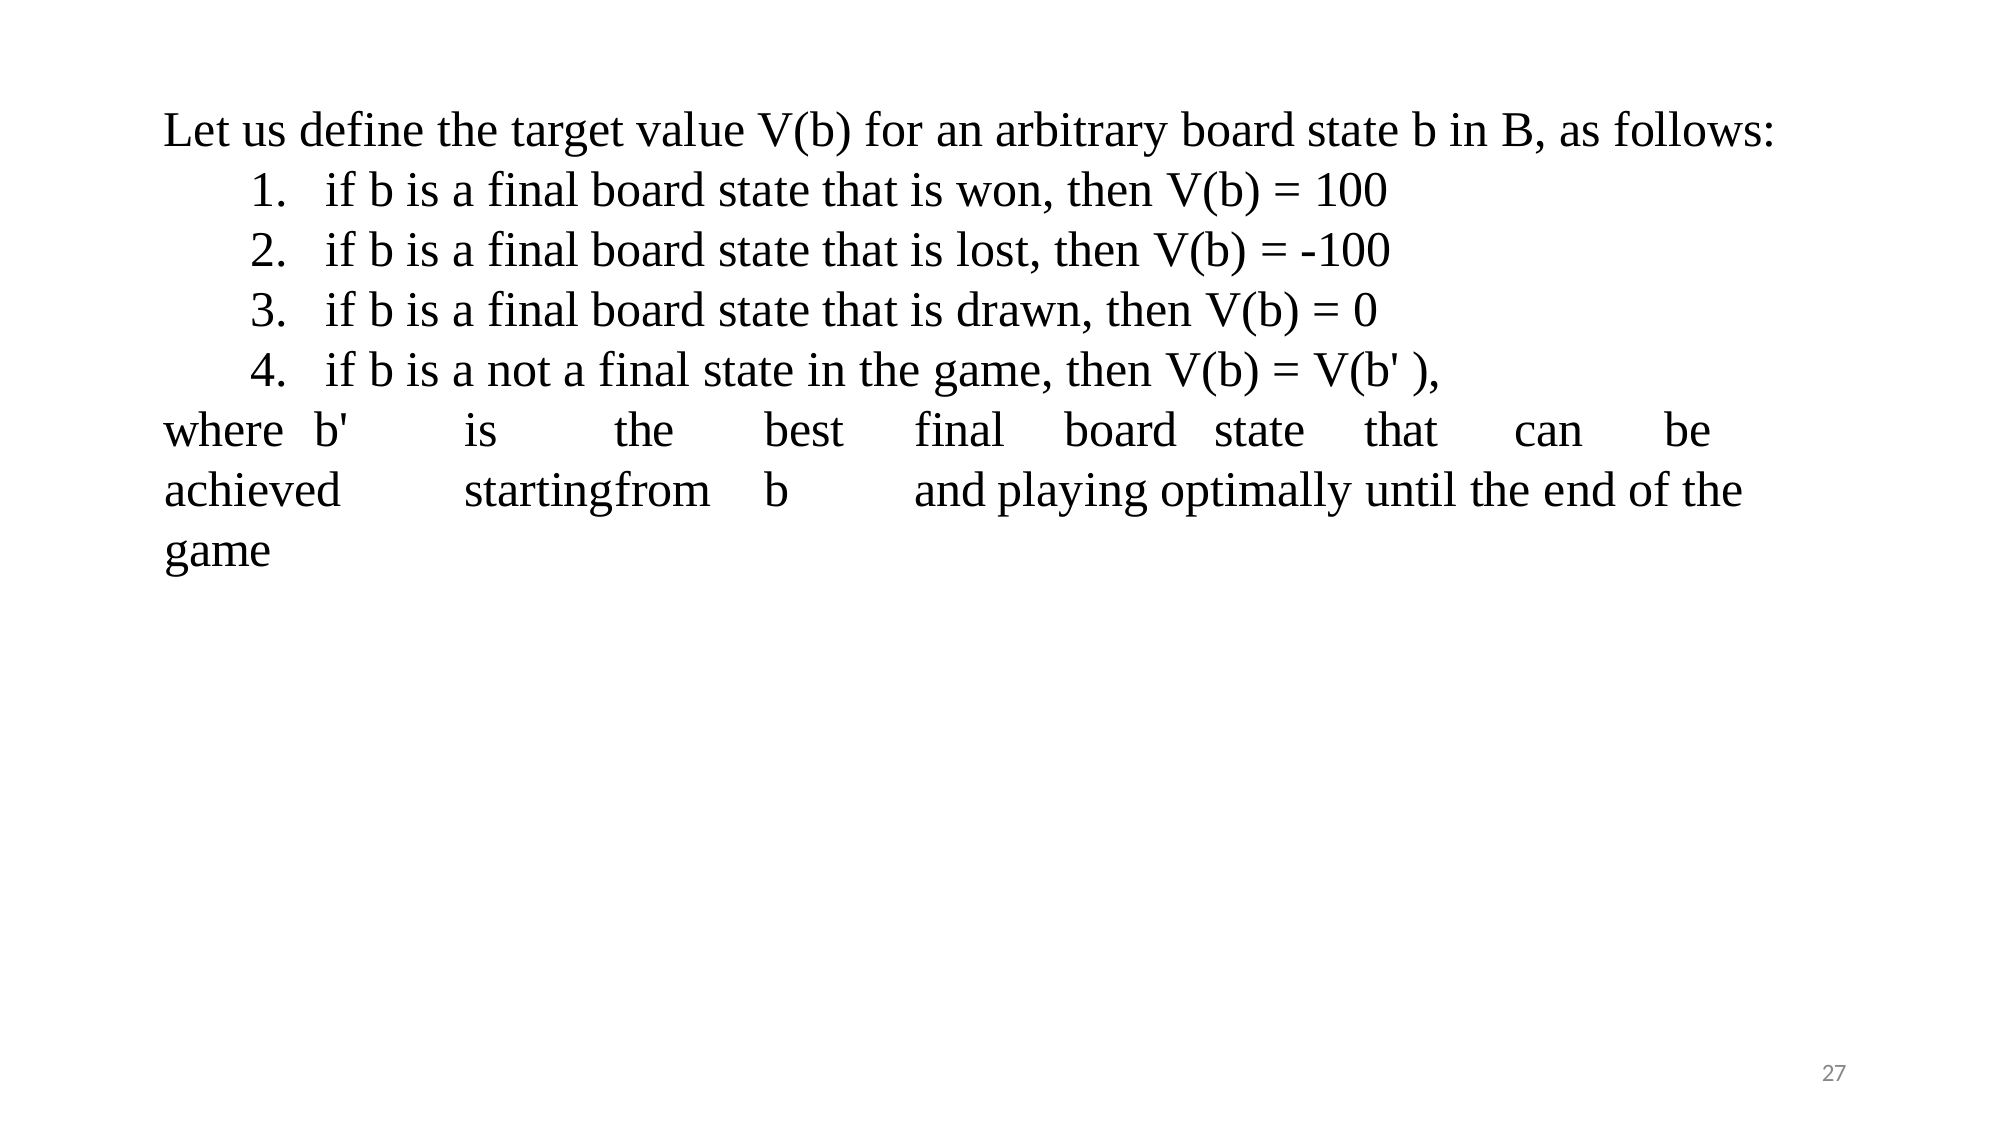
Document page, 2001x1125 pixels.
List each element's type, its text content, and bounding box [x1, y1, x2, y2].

text_box Let us define the target value V(b) for an arbitrary board state b in B, as follows: if b is a final board state that is won, then V(b) = 100 if b is a final board state that is lost, then V(b) = -100 if b is a final board state that is drawn, then V(b) = 0 if b is a not a final state in the game, then V(b) = V(b' ), where b' is the best final board state that can be achieved starting from b and playing optimally until the end of the game [161, 94, 1847, 577]
slide_number 27 [1815, 1060, 1856, 1125]
